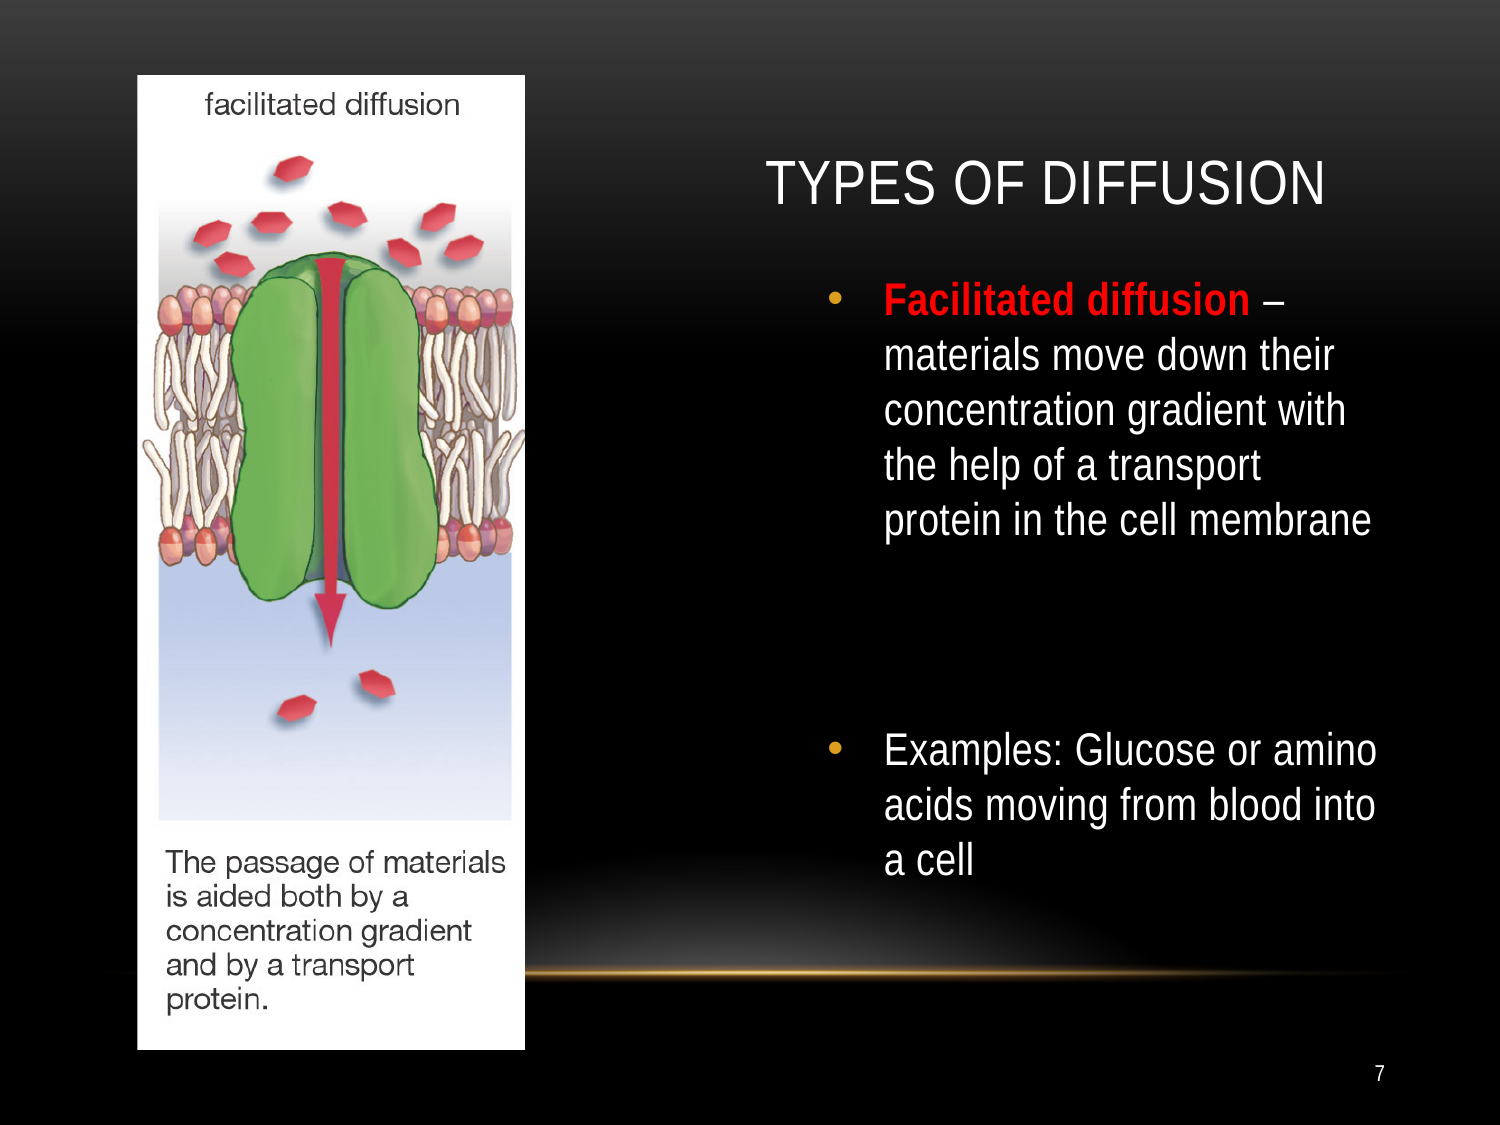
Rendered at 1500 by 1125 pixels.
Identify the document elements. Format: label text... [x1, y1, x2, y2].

slide_number 7 [1237, 1042, 1400, 1103]
title Types of diffusion [750, 37, 1388, 225]
list Facilitated diffusion – materials move down their concentration gradient with the help of a transport protein in the cell membrane Examples: Glucose or amino acids moving from blood into a cell [812, 262, 1400, 938]
picture [0, 0, 1500, 1125]
